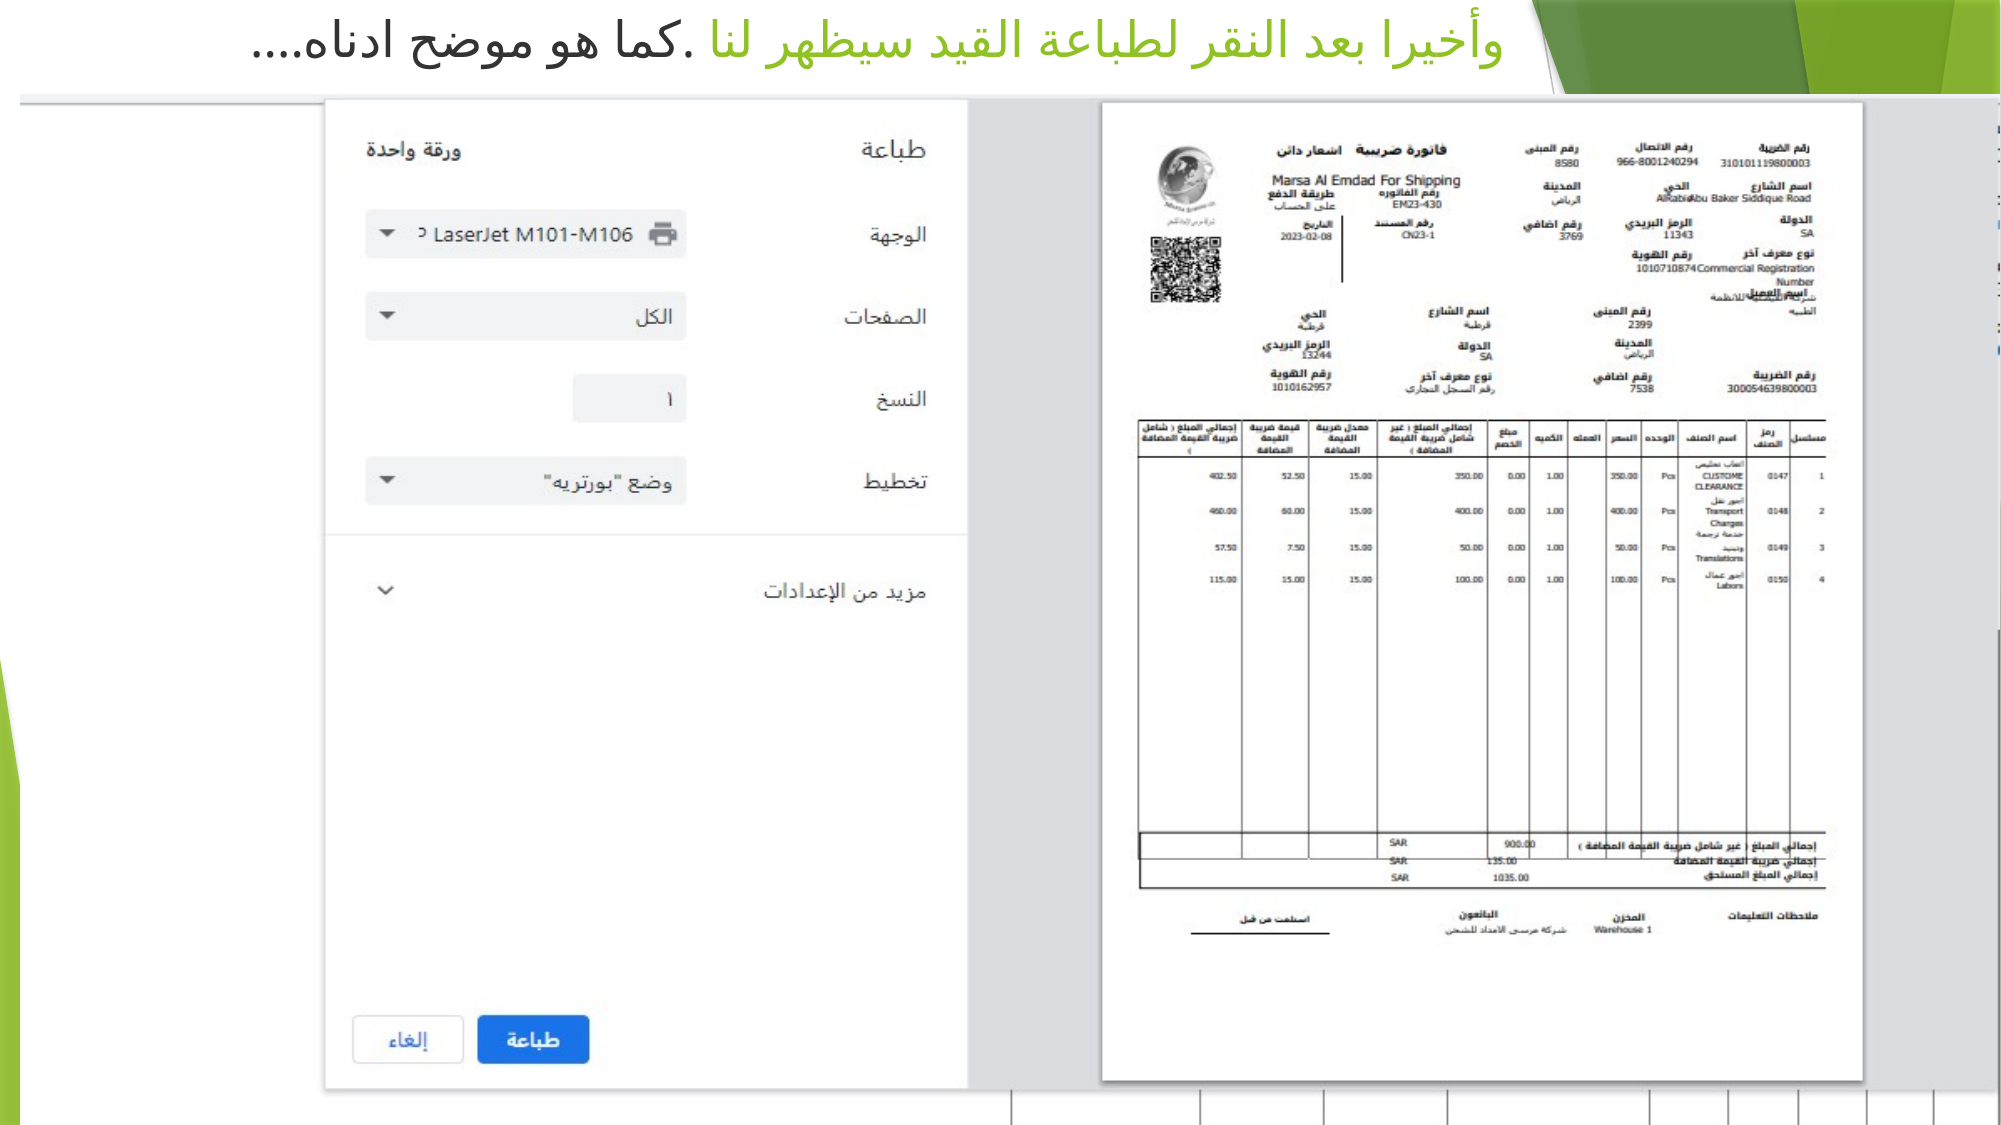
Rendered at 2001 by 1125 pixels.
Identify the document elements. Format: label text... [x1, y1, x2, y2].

title وأخيرا بعد النقر لطباعة القيد سيظهر لنا .كما هو موضح ادناه.... [0, 0, 1522, 317]
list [20, 94, 2000, 1125]
